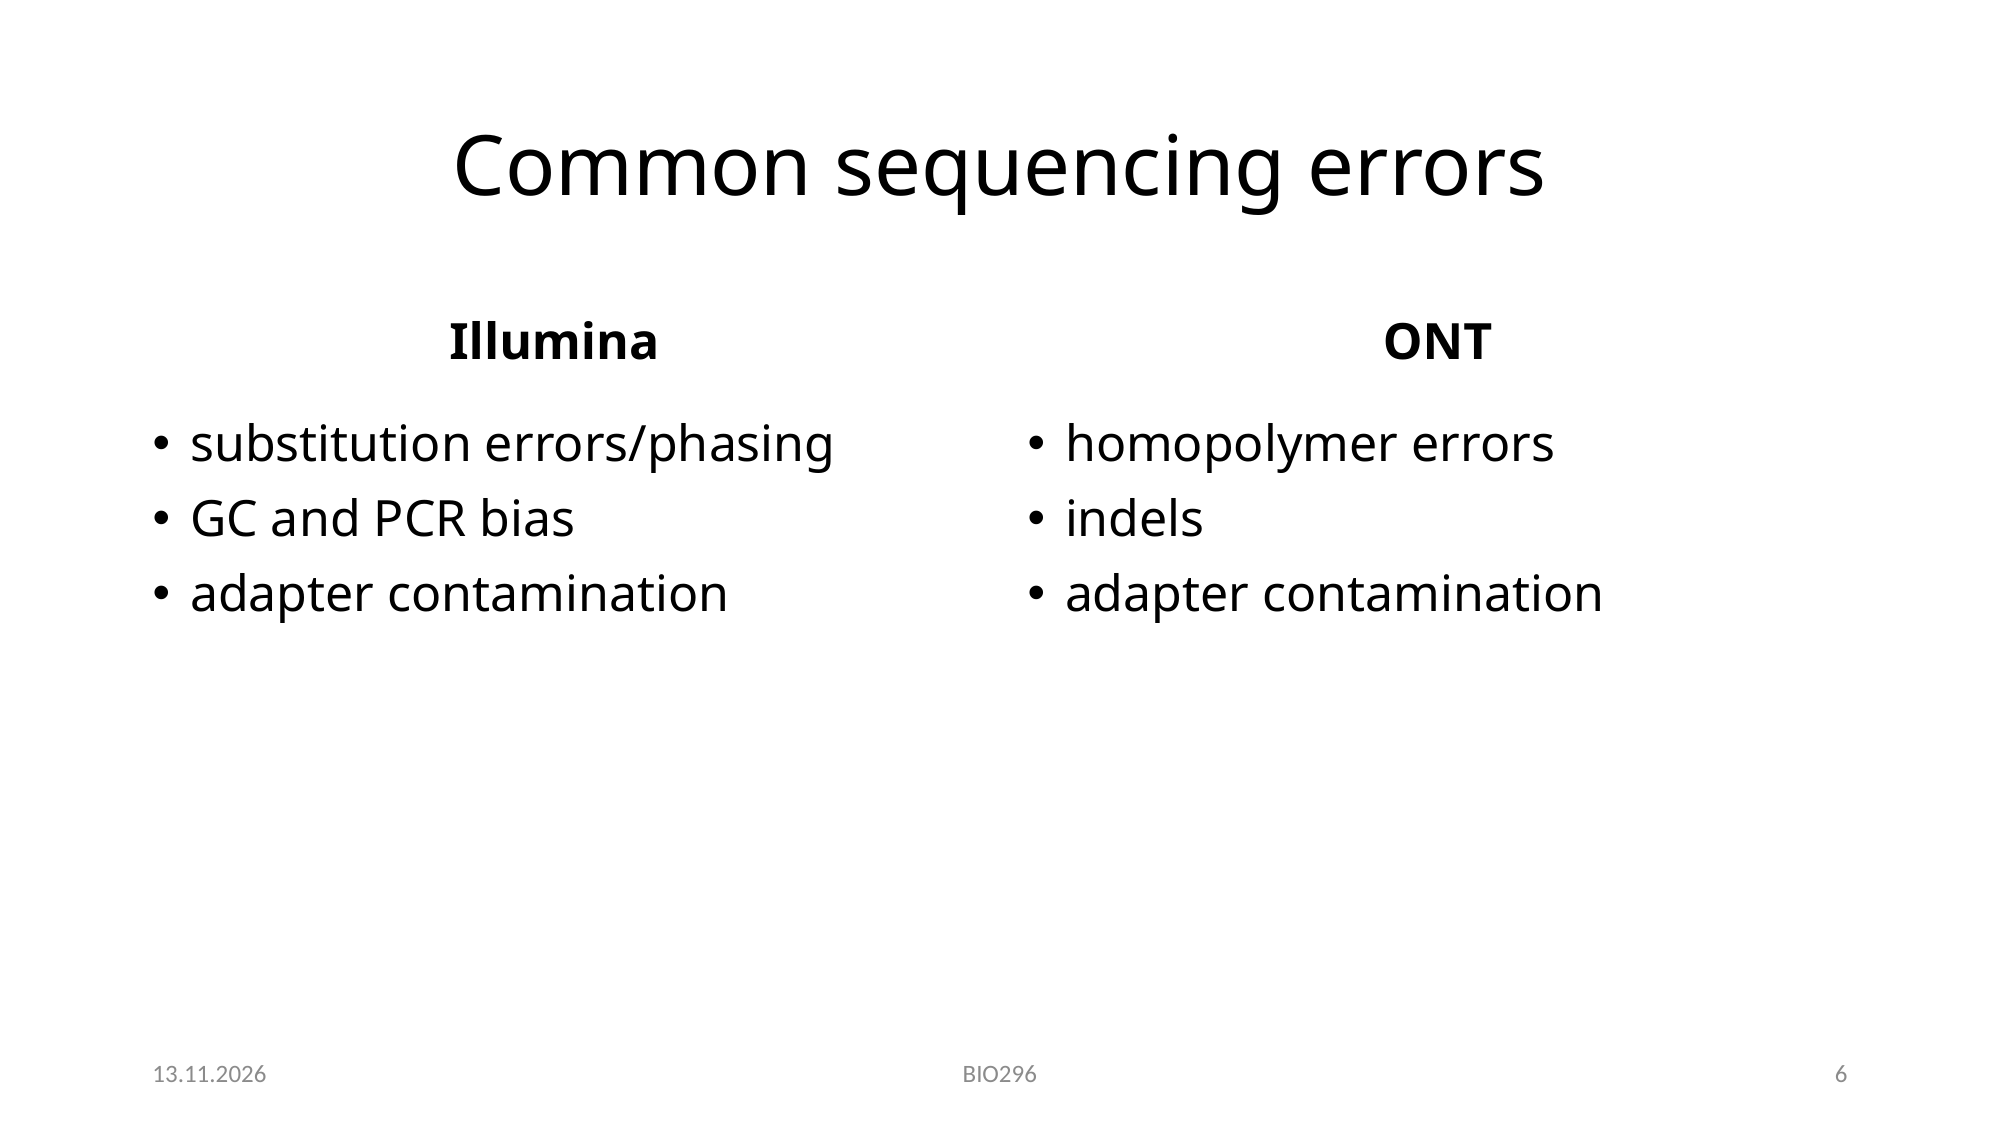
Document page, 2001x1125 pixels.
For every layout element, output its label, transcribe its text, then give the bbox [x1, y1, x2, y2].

list homopolymer errors indels adapter contamination [1012, 410, 1863, 1016]
slide_number 6 [1412, 1042, 1863, 1103]
title Common sequencing errors [137, 59, 1863, 278]
list ONT [1012, 275, 1863, 410]
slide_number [137, 1042, 588, 1103]
list substitution errors/phasing GC and PCR bias adapter contamination [137, 410, 984, 1016]
list Illumina [137, 275, 984, 410]
footer BIO296 [662, 1042, 1338, 1103]
